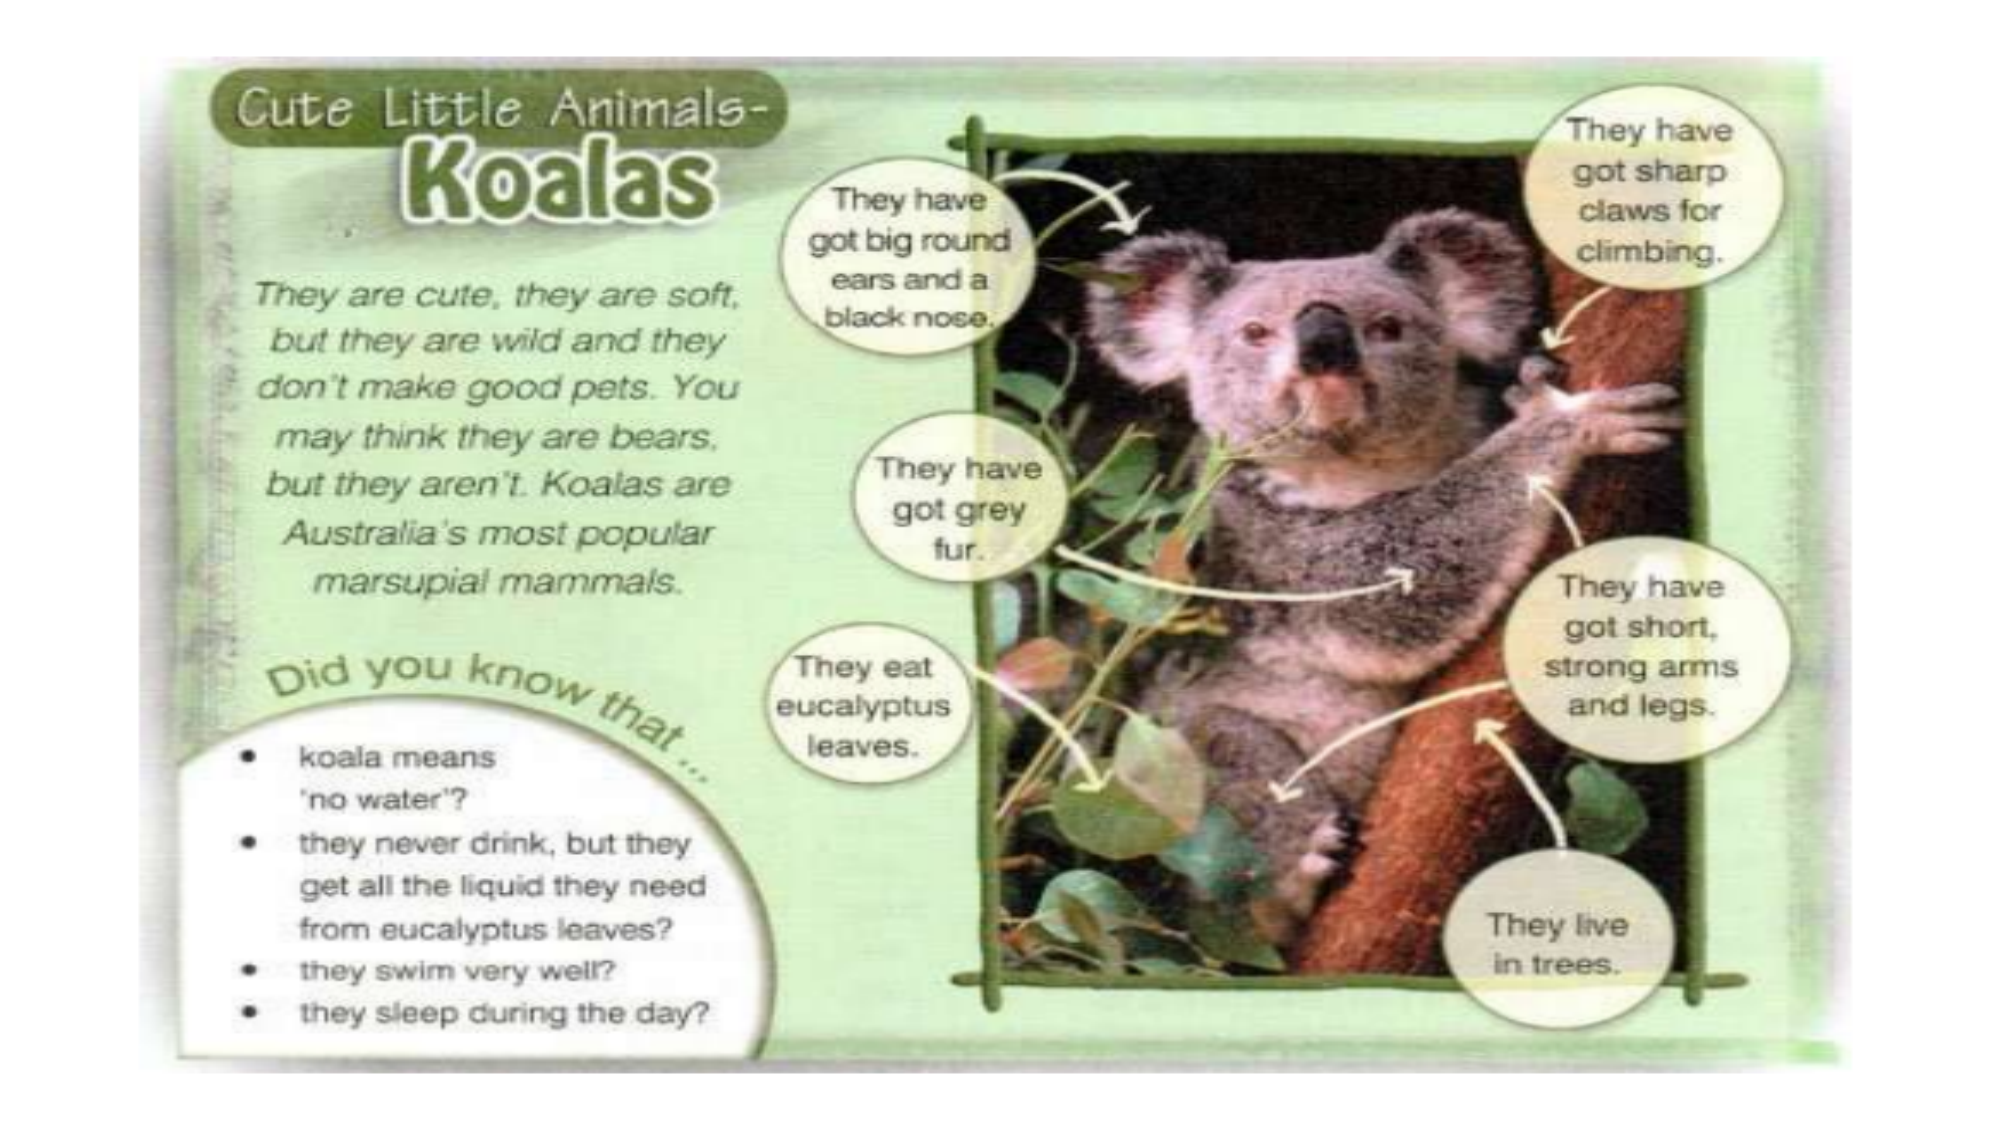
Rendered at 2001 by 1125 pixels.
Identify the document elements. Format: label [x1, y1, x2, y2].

list [137, 33, 1863, 1103]
